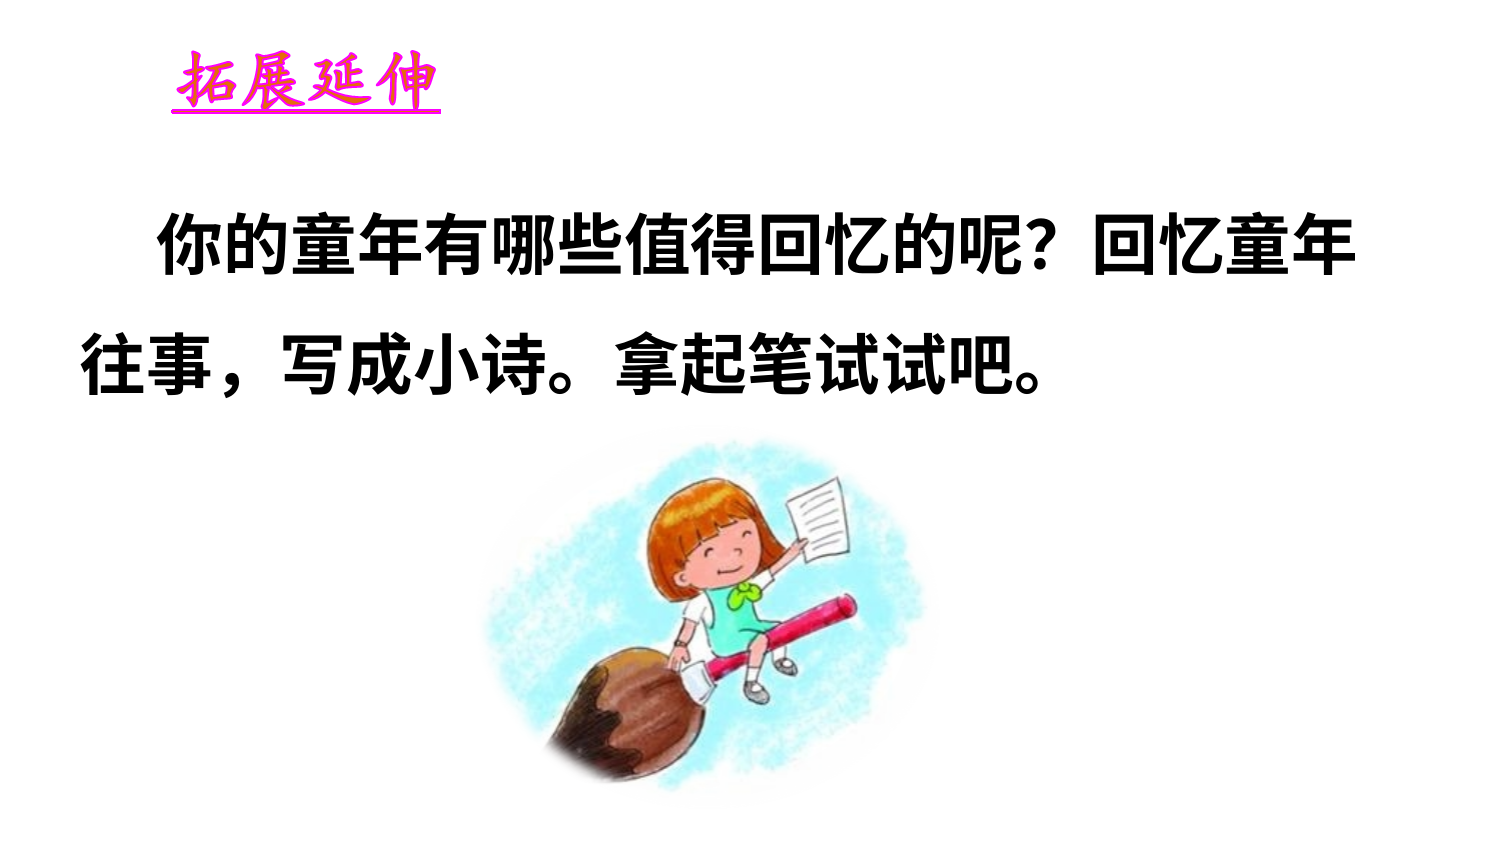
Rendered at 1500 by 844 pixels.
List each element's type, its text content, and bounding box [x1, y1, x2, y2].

text_box 你的童年有哪些值得回忆的呢？回忆童年往事，写成小诗。拿起笔试试吧。 [65, 155, 1438, 410]
picture [471, 419, 946, 815]
picture [156, 26, 477, 124]
